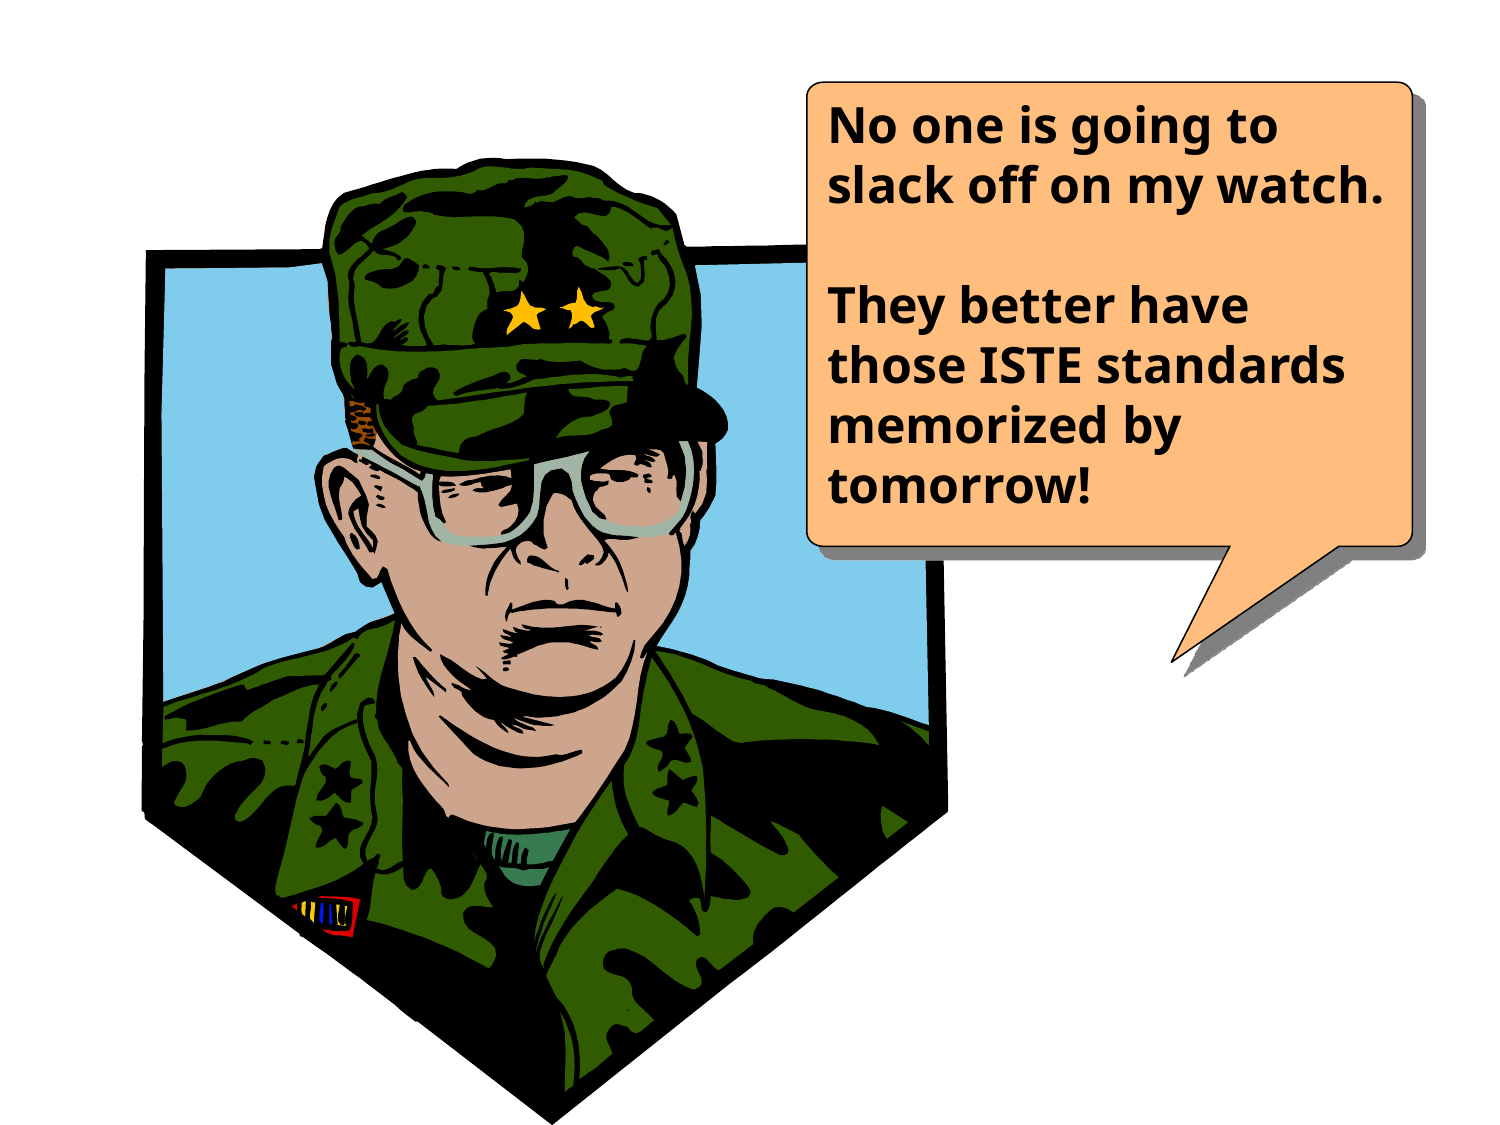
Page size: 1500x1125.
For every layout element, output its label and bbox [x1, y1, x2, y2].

text_box [0, 0, 1500, 1125]
